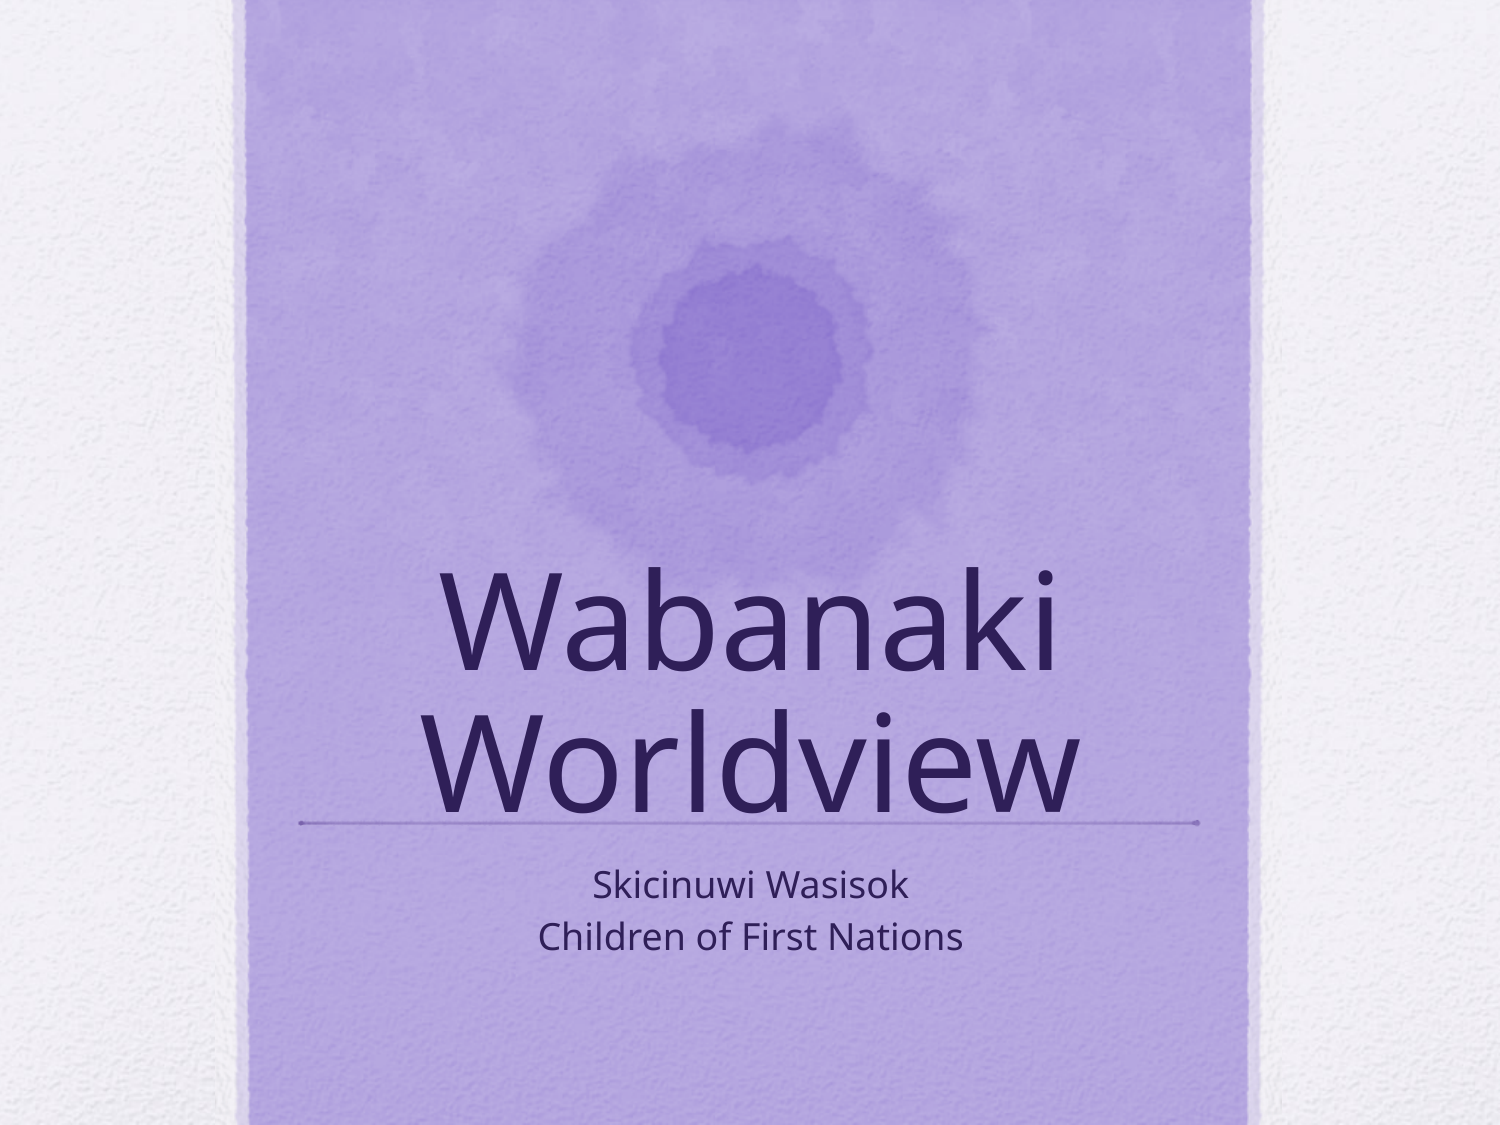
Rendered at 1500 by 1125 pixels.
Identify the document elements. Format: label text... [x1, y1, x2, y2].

title Wabanaki Worldview [304, 605, 1198, 847]
picture [0, 0, 1500, 1125]
subtitle Skicinuwi Wasisok Children of First Nations [304, 853, 1198, 994]
